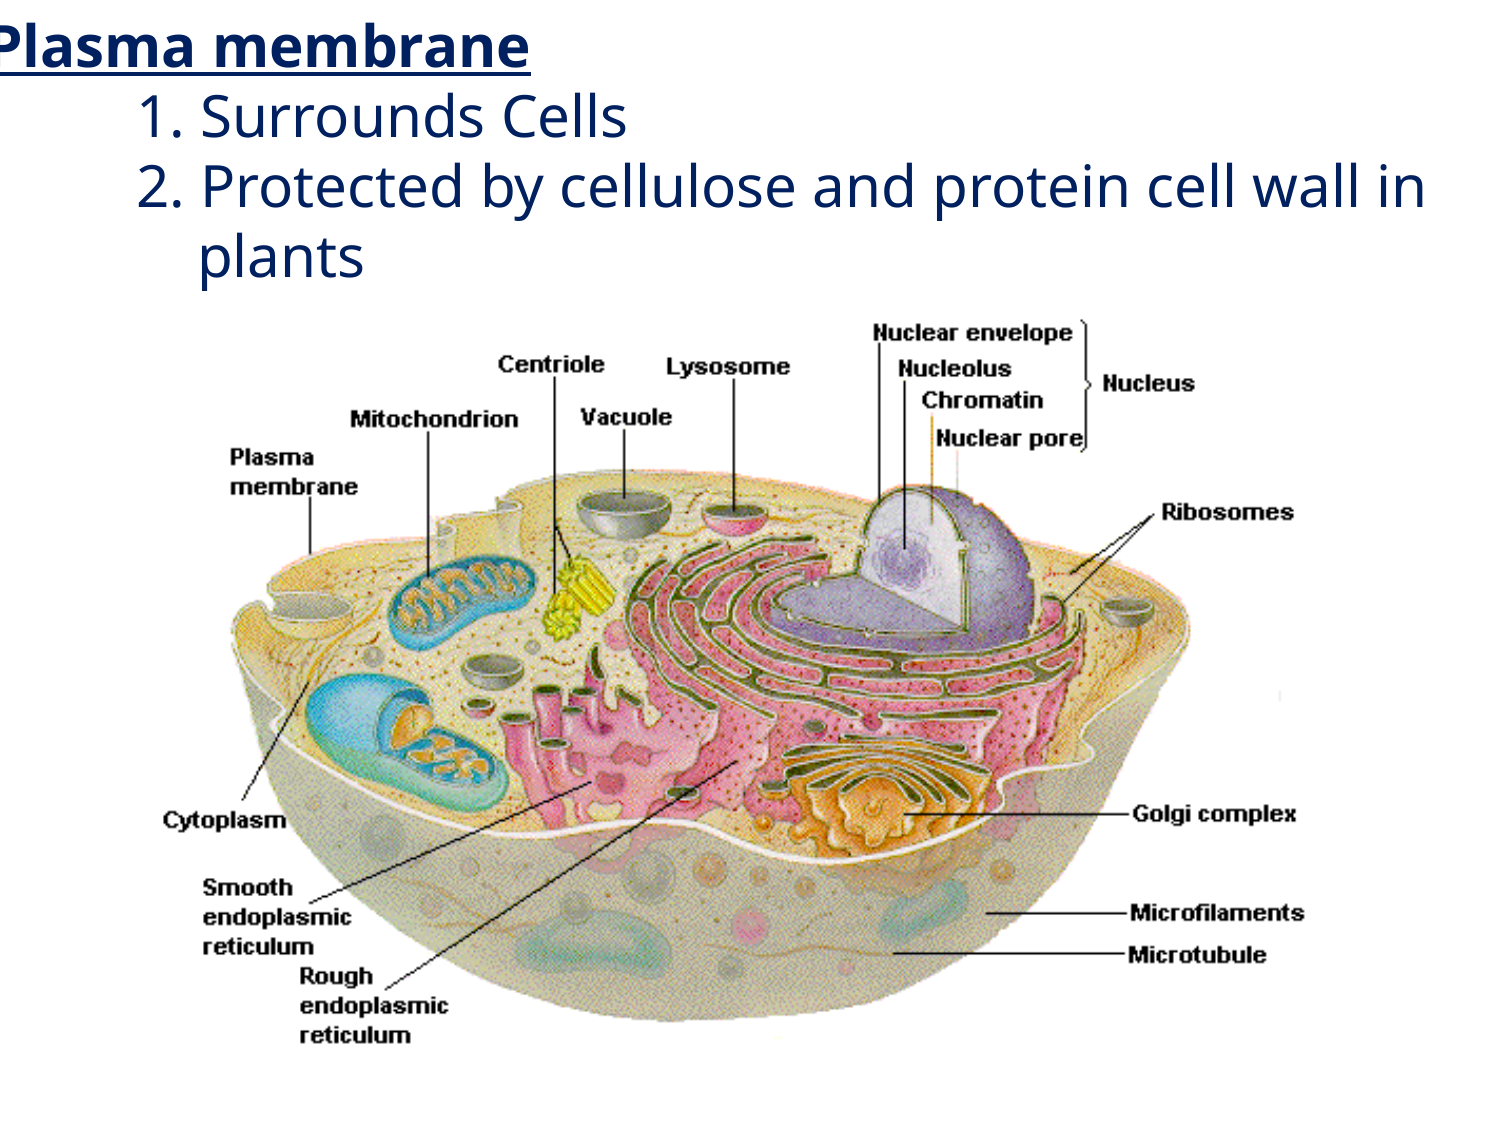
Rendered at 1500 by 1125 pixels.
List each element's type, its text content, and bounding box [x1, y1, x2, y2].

picture [162, 299, 1332, 1051]
text_box Plasma membrane 1. Surrounds Cells 2. Protected by cellulose and protein cell wall in plants [0, 1, 1458, 297]
